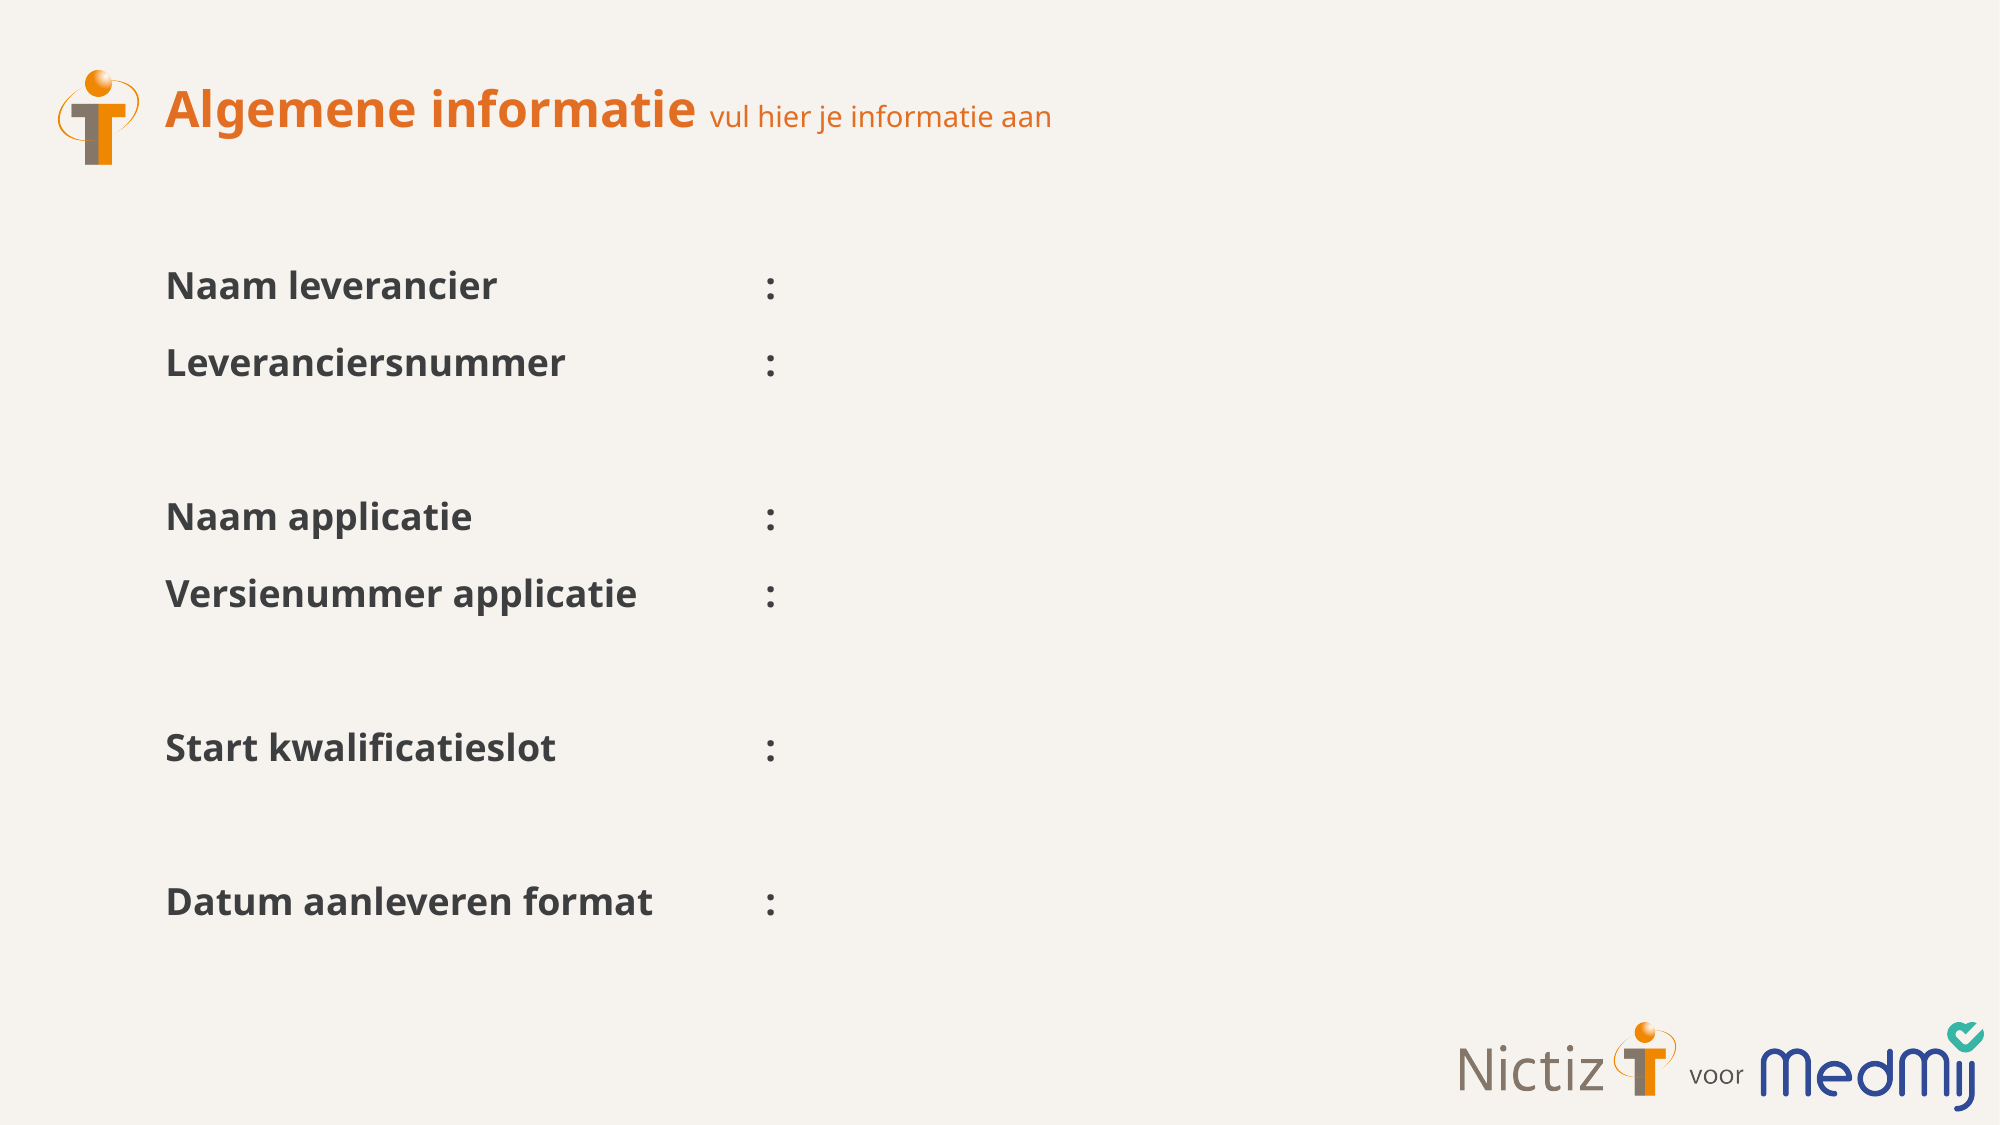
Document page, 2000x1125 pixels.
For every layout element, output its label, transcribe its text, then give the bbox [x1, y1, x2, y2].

picture [50, 66, 151, 187]
list Naam leverancier : Leveranciersnummer : Naam applicatie : Versienummer applicatie : Start kwalificatieslot : Datum aanleveren format : [150, 243, 1850, 1015]
title Algemene informatie vul hier je informatie aan [150, 76, 1850, 165]
picture [1457, 1019, 1988, 1113]
